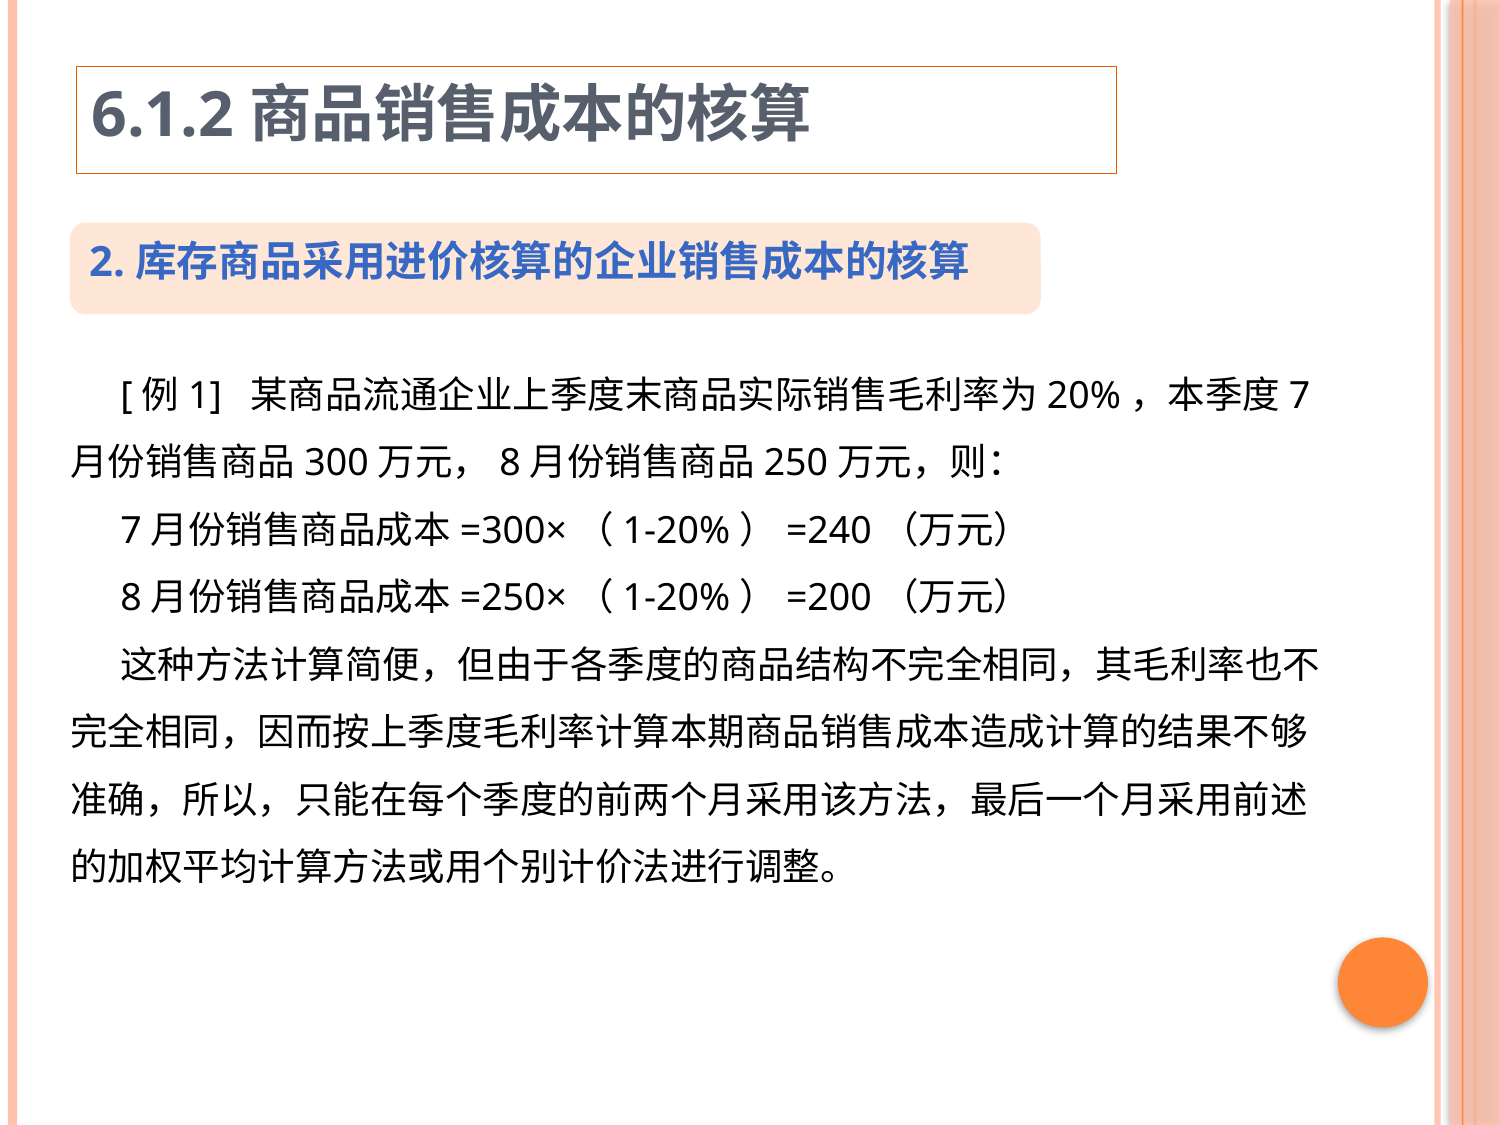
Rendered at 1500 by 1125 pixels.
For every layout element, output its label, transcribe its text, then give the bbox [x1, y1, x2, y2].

text_box 2.库存商品采用进价核算的企业销售成本的核算 [69, 222, 1041, 315]
text_box [例1] 某商品流通企业上季度末商品实际销售毛利率为20%，本季度7月份销售商品300万元，8月份销售商品250万元，则： 7月份销售商品成本=300×（1-20%）=240（万元） 8月份销售商品成本=250×（1-20%）=200（万元） 这种方法计算简便，但由于各季度的商品结构不完全相同，其毛利率也不完全相同，因而按上季度毛利率计算本期商品销售成本造成计算的结果不够准确，所以，只能在每个季度的前两个月采用该方法，最后一个月采用前述的加权平均计算方法或用个别计价法进行调整。 [55, 340, 1341, 896]
text_box 6.1.2商品销售成本的核算 [76, 66, 1117, 174]
